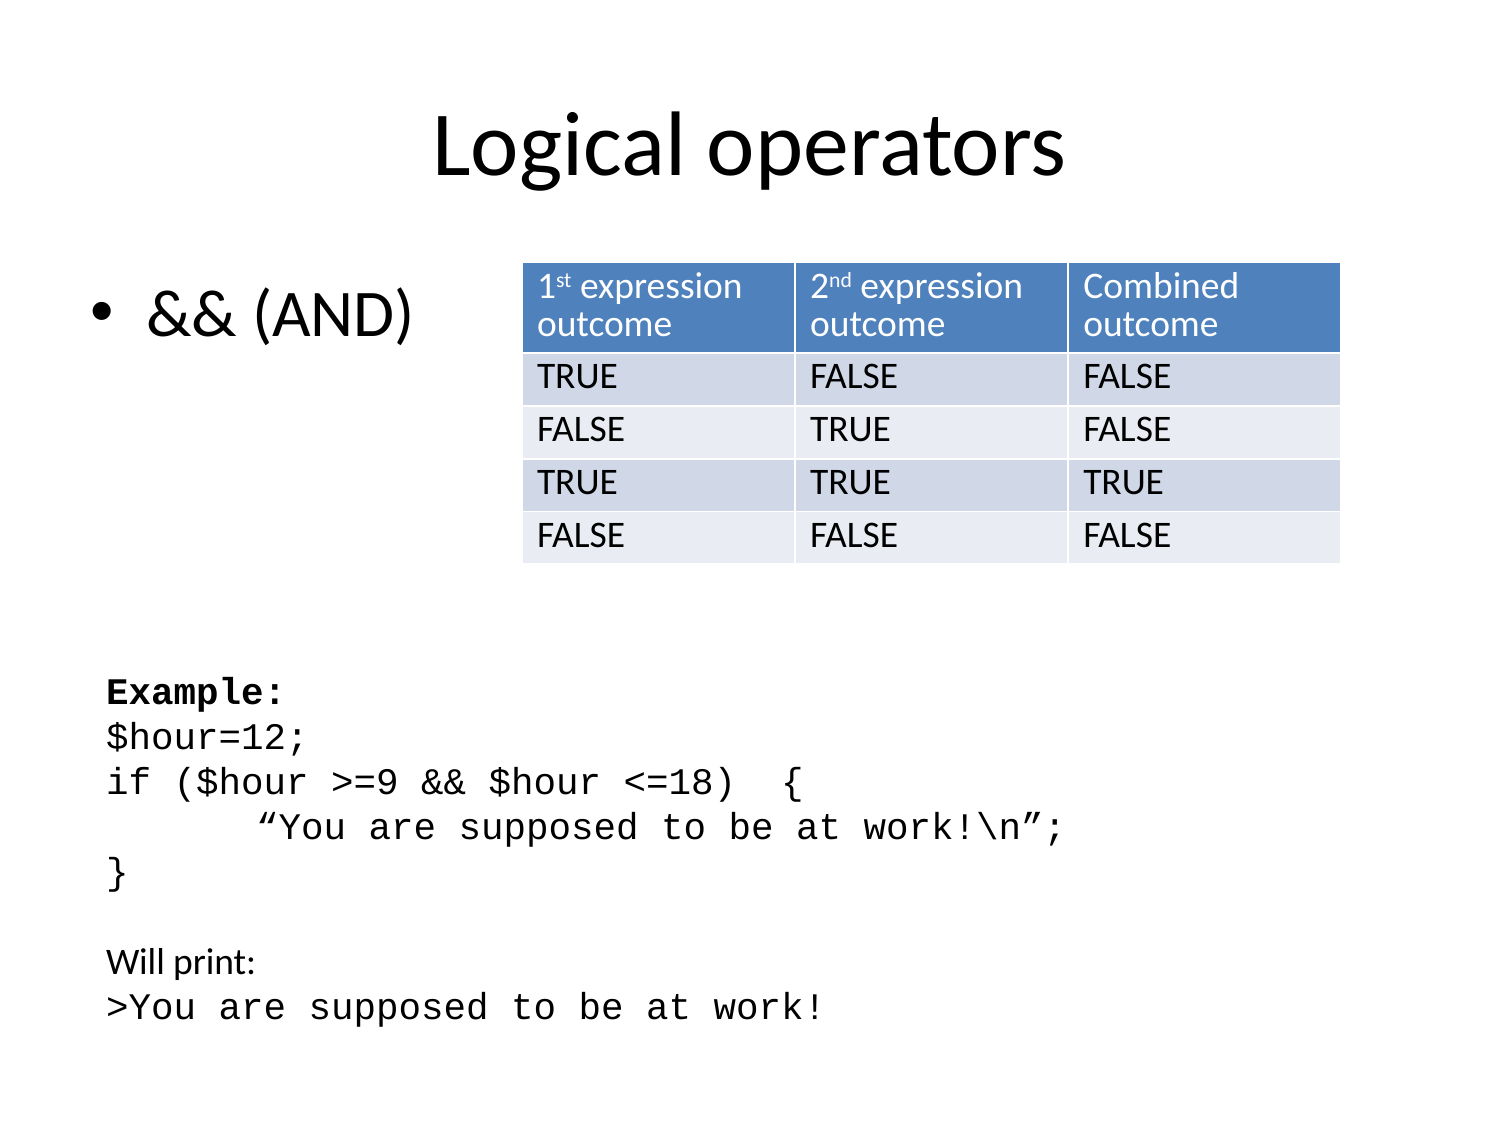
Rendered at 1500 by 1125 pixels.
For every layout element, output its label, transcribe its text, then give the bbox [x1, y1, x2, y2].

text_box Example: $hour=12; if ($hour >=9 && $hour <=18) { “You are supposed to be at work!\n”; } Will print: >You are supposed to be at work! [91, 660, 1292, 1035]
table_cell TRUE [796, 407, 1067, 458]
table_cell FALSE [523, 407, 794, 458]
table_cell FALSE [523, 512, 794, 563]
table_header 1st expression outcome [523, 263, 794, 352]
table_cell TRUE [796, 460, 1067, 511]
table_header 2nd expression outcome [796, 263, 1067, 352]
table_cell FALSE [796, 512, 1067, 563]
table_cell TRUE [523, 354, 794, 405]
table_cell TRUE [1069, 460, 1340, 511]
list && (AND) [75, 262, 1425, 1005]
title Logical operators [75, 45, 1425, 233]
table_cell FALSE [1069, 354, 1340, 405]
table_cell FALSE [796, 354, 1067, 405]
table_cell FALSE [1069, 512, 1340, 563]
table_header Combined outcome [1069, 263, 1340, 352]
table_cell FALSE [1069, 407, 1340, 458]
table_cell TRUE [523, 460, 794, 511]
